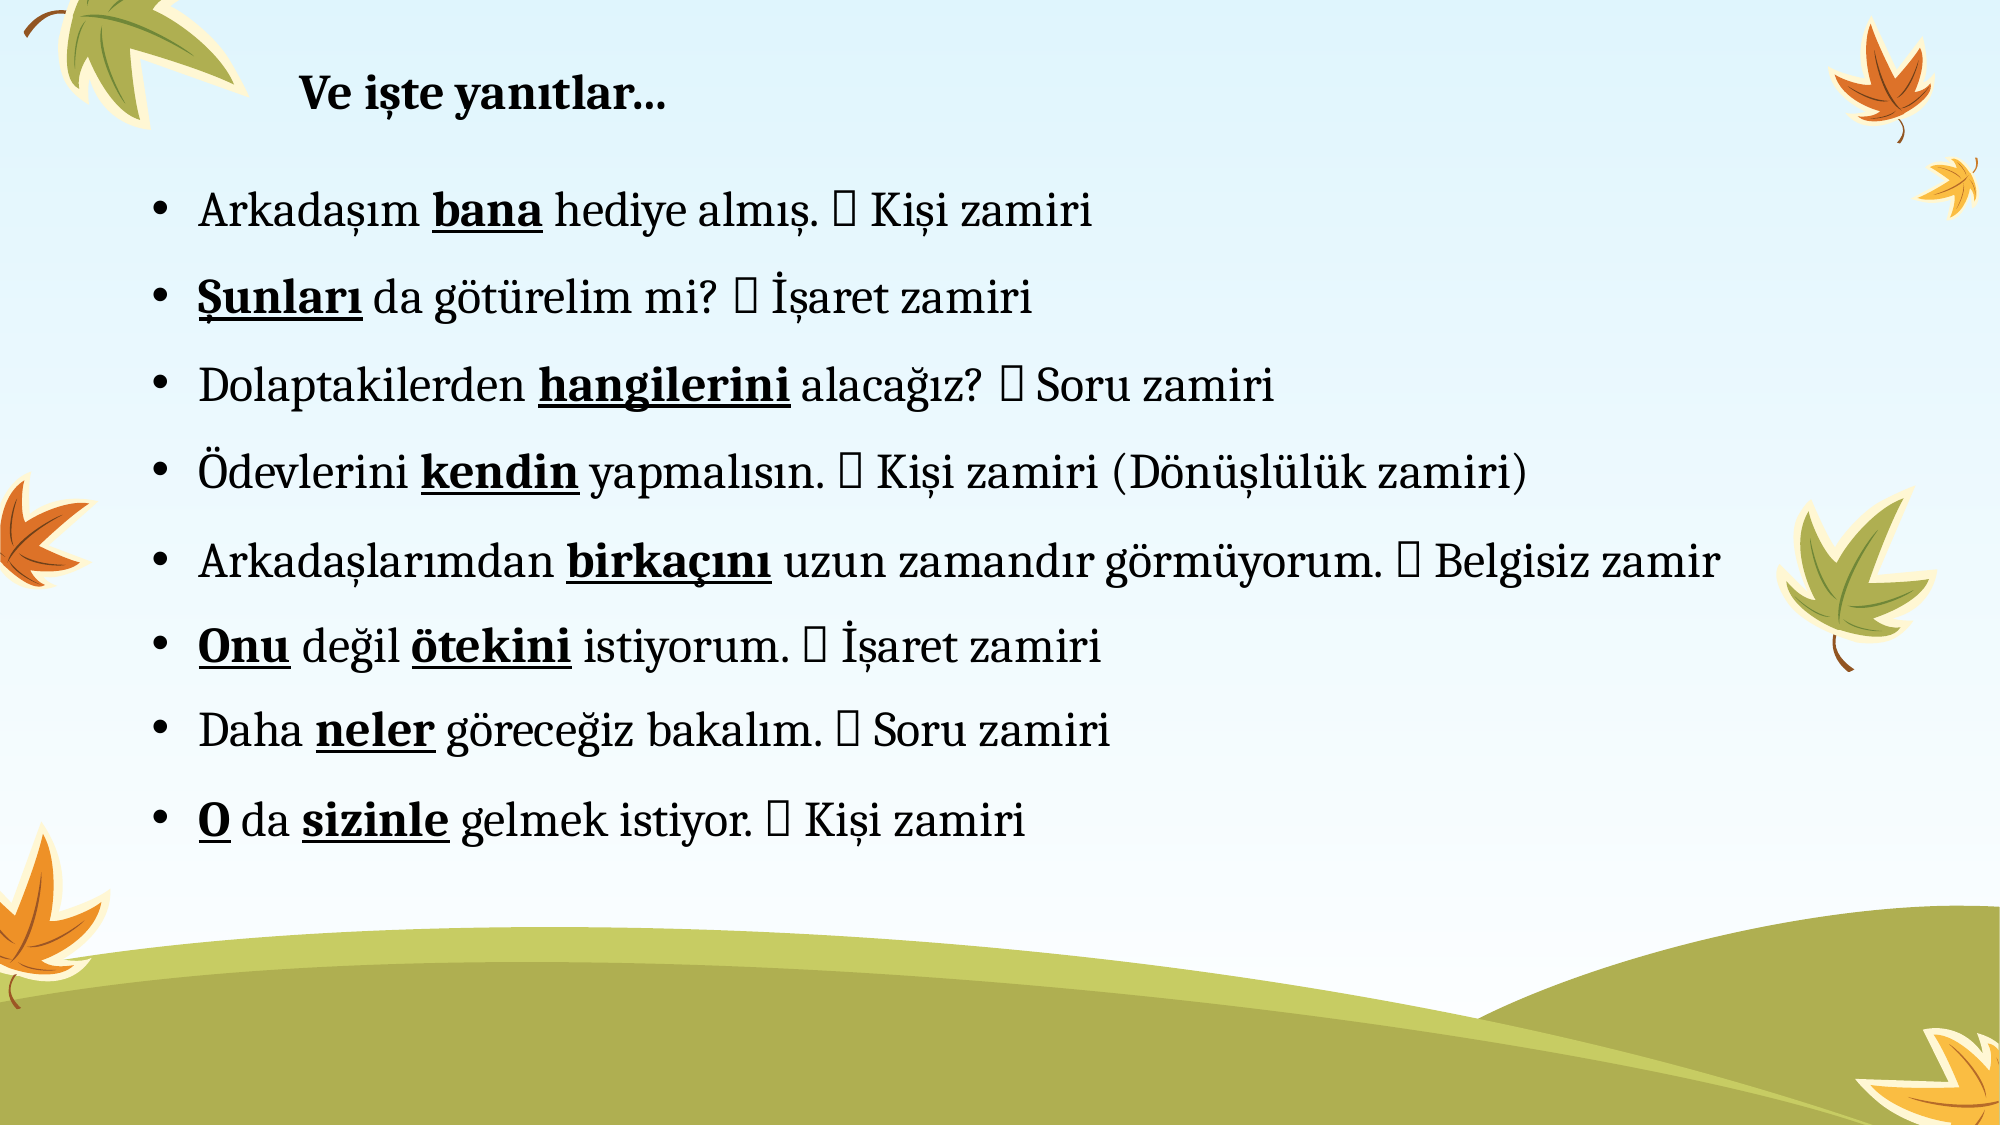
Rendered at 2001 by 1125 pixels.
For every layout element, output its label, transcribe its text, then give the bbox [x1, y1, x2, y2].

text_box Şunları da götürelim mi?  İşaret zamiri [136, 256, 1624, 332]
text_box Daha neler göreceğiz bakalım.  Soru zamiri [136, 688, 1624, 764]
text_box Ödevlerini kendin yapmalısın.  Kişi zamiri (Dönüşlülük zamiri) [136, 430, 1624, 506]
text_box Ve işte yanıtlar… [284, 52, 1707, 127]
text_box Arkadaşlarımdan birkaçını uzun zamandır görmüyorum.  Belgisiz zamir [136, 520, 1842, 596]
text_box Onu değil ötekini istiyorum.  İşaret zamiri [136, 604, 1624, 680]
text_box O da sizinle gelmek istiyor.  Kişi zamiri [136, 779, 1624, 854]
text_box Arkadaşım bana hediye almış.  Kişi zamiri [136, 169, 1624, 245]
text_box Dolaptakilerden hangilerini alacağız?  Soru zamiri [136, 343, 1624, 419]
